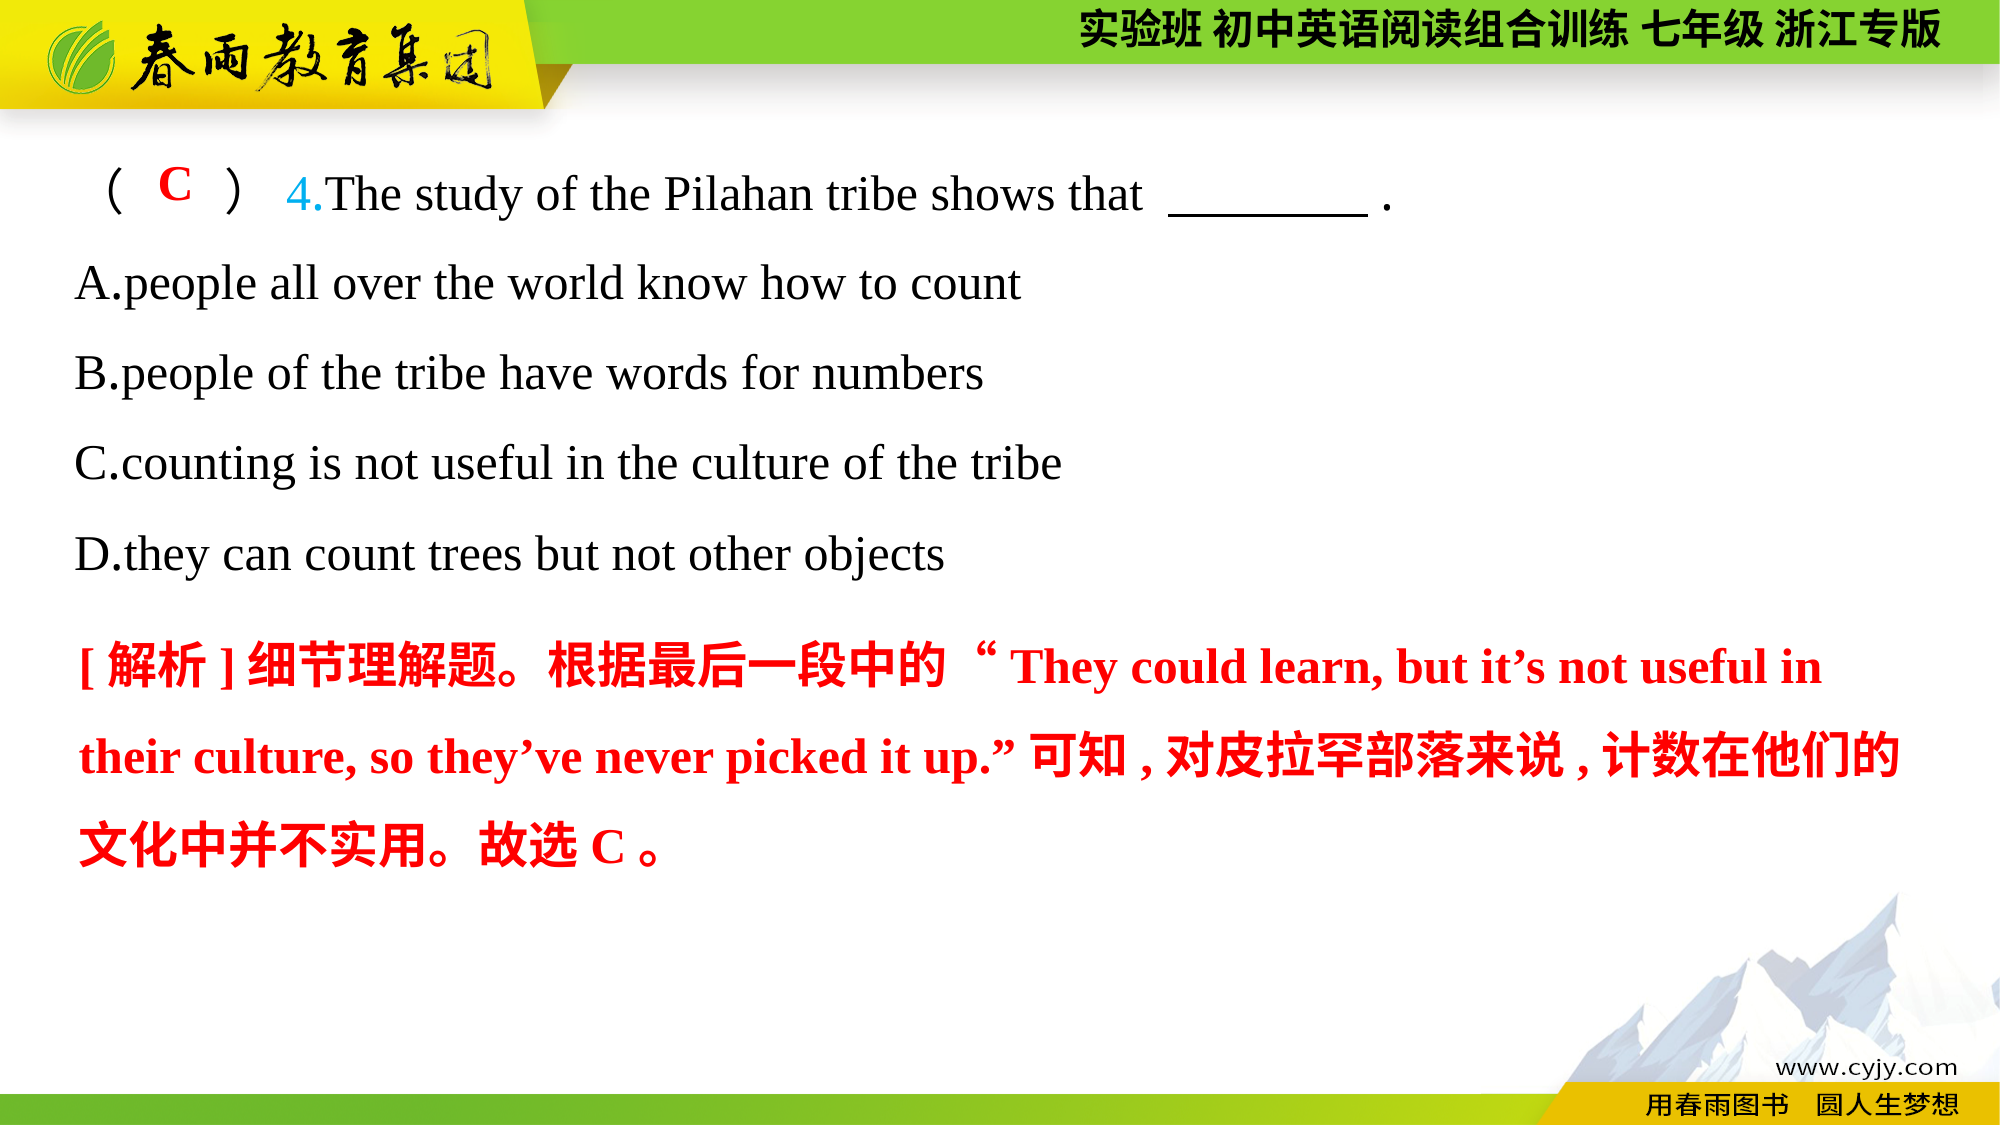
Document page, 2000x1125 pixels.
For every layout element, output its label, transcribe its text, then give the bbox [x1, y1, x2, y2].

text_box [解析]细节理解题。根据最后一段中的“They could learn, but it’s not useful in their culture, so they’ve never picked it up.”可知,对皮拉罕部落来说,计数在他们的文化中并不实用。故选C。 [63, 596, 1944, 882]
picture [0, 0, 2000, 1125]
list （ ）4.The study of the Pilahan tribe shows that . A.people all over the world know how to count B.people of the tribe have words for numbers C.counting is not useful in the culture of the tribe D.they can count trees but not other objects [59, 122, 1944, 581]
text_box C [142, 143, 209, 219]
